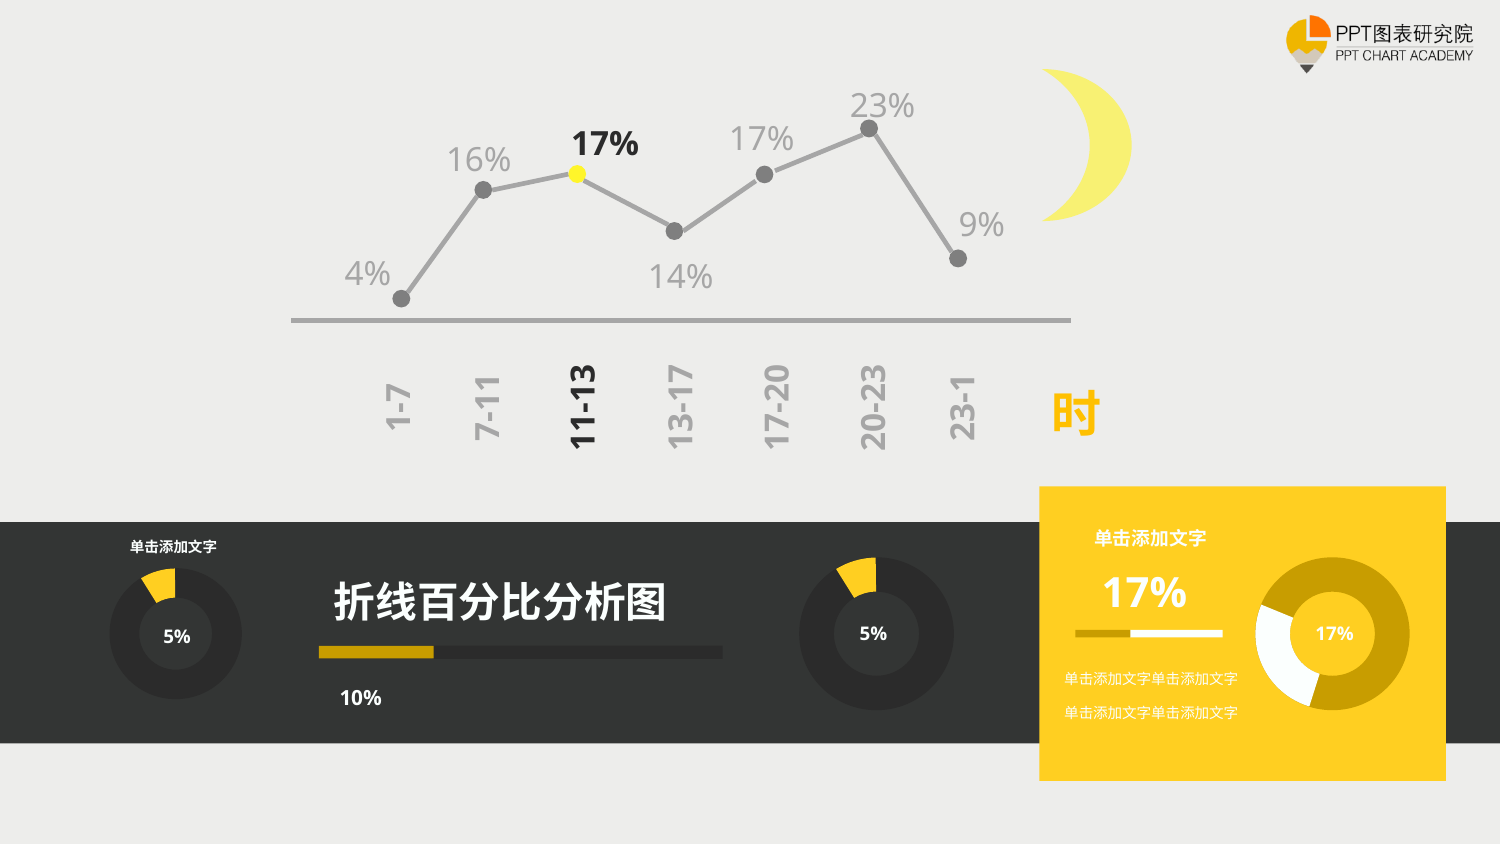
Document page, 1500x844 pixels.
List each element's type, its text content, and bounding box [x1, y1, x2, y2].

text_box [666, 222, 680, 241]
text_box [392, 297, 410, 308]
text_box 单击添加文字单击添加文字 [1049, 662, 1249, 710]
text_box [1074, 629, 1223, 638]
text_box 单击添加文字 [115, 530, 237, 563]
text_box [491, 173, 569, 191]
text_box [774, 134, 863, 172]
text_box [1041, 69, 1132, 222]
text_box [583, 180, 669, 225]
text_box 23-1 [935, 362, 987, 453]
text_box 折线百分比分析图 [318, 568, 709, 634]
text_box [109, 567, 243, 700]
text_box 17% [717, 111, 806, 163]
text_box 7-11 [460, 362, 512, 453]
text_box 13-17 [653, 352, 705, 463]
text_box 单击添加文字 [1079, 519, 1246, 557]
text_box 单击添加文字单击添加文字 [1049, 710, 1271, 745]
text_box 17% [559, 116, 651, 168]
text_box 4% [333, 246, 403, 298]
picture [1274, 14, 1487, 74]
text_box [755, 165, 773, 184]
text_box 时 [1040, 376, 1113, 448]
text_box 23% [838, 78, 927, 130]
text_box 14% [636, 249, 725, 301]
text_box 17% [1086, 558, 1223, 624]
text_box [474, 185, 490, 199]
text_box [860, 130, 878, 138]
text_box 1-7 [371, 371, 423, 444]
text_box 20-23 [846, 352, 898, 463]
text_box 9% [957, 197, 1017, 249]
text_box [875, 134, 952, 253]
text_box [1039, 486, 1446, 781]
text_box [1446, 522, 1500, 744]
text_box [1254, 557, 1410, 711]
text_box 10% [324, 677, 411, 717]
text_box [949, 249, 968, 268]
text_box [0, 522, 1039, 744]
text_box 11-13 [555, 352, 607, 463]
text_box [318, 645, 723, 660]
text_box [798, 557, 955, 711]
text_box [568, 168, 587, 184]
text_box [407, 196, 478, 293]
text_box 17-20 [749, 352, 801, 463]
text_box 16% [434, 132, 524, 185]
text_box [683, 180, 756, 232]
